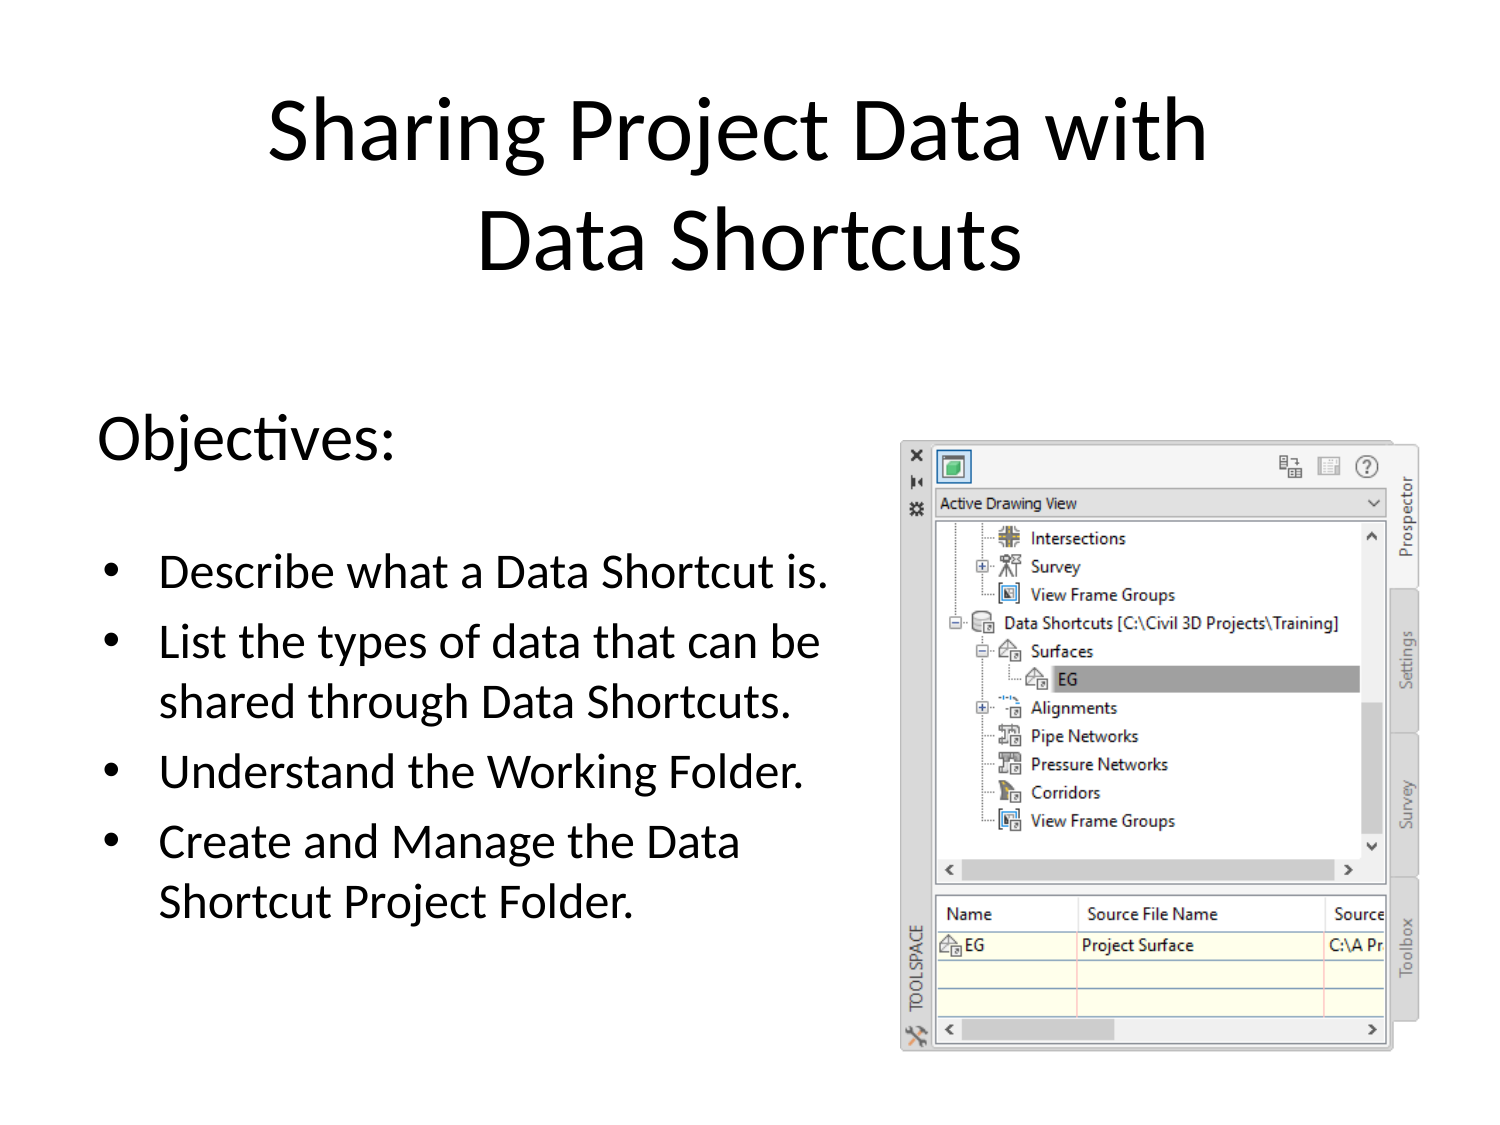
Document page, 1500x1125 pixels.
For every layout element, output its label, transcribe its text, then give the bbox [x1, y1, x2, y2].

list Describe what a Data Shortcut is. List the types of data that can be shared through Data Shortcuts. Understand the Working Folder. Create and Manage the Data Shortcut Project Folder. [87, 531, 875, 1050]
picture [899, 439, 1426, 1053]
text_box Objectives: [37, 368, 413, 482]
title Sharing Project Data with Data Shortcuts [75, 45, 1425, 313]
